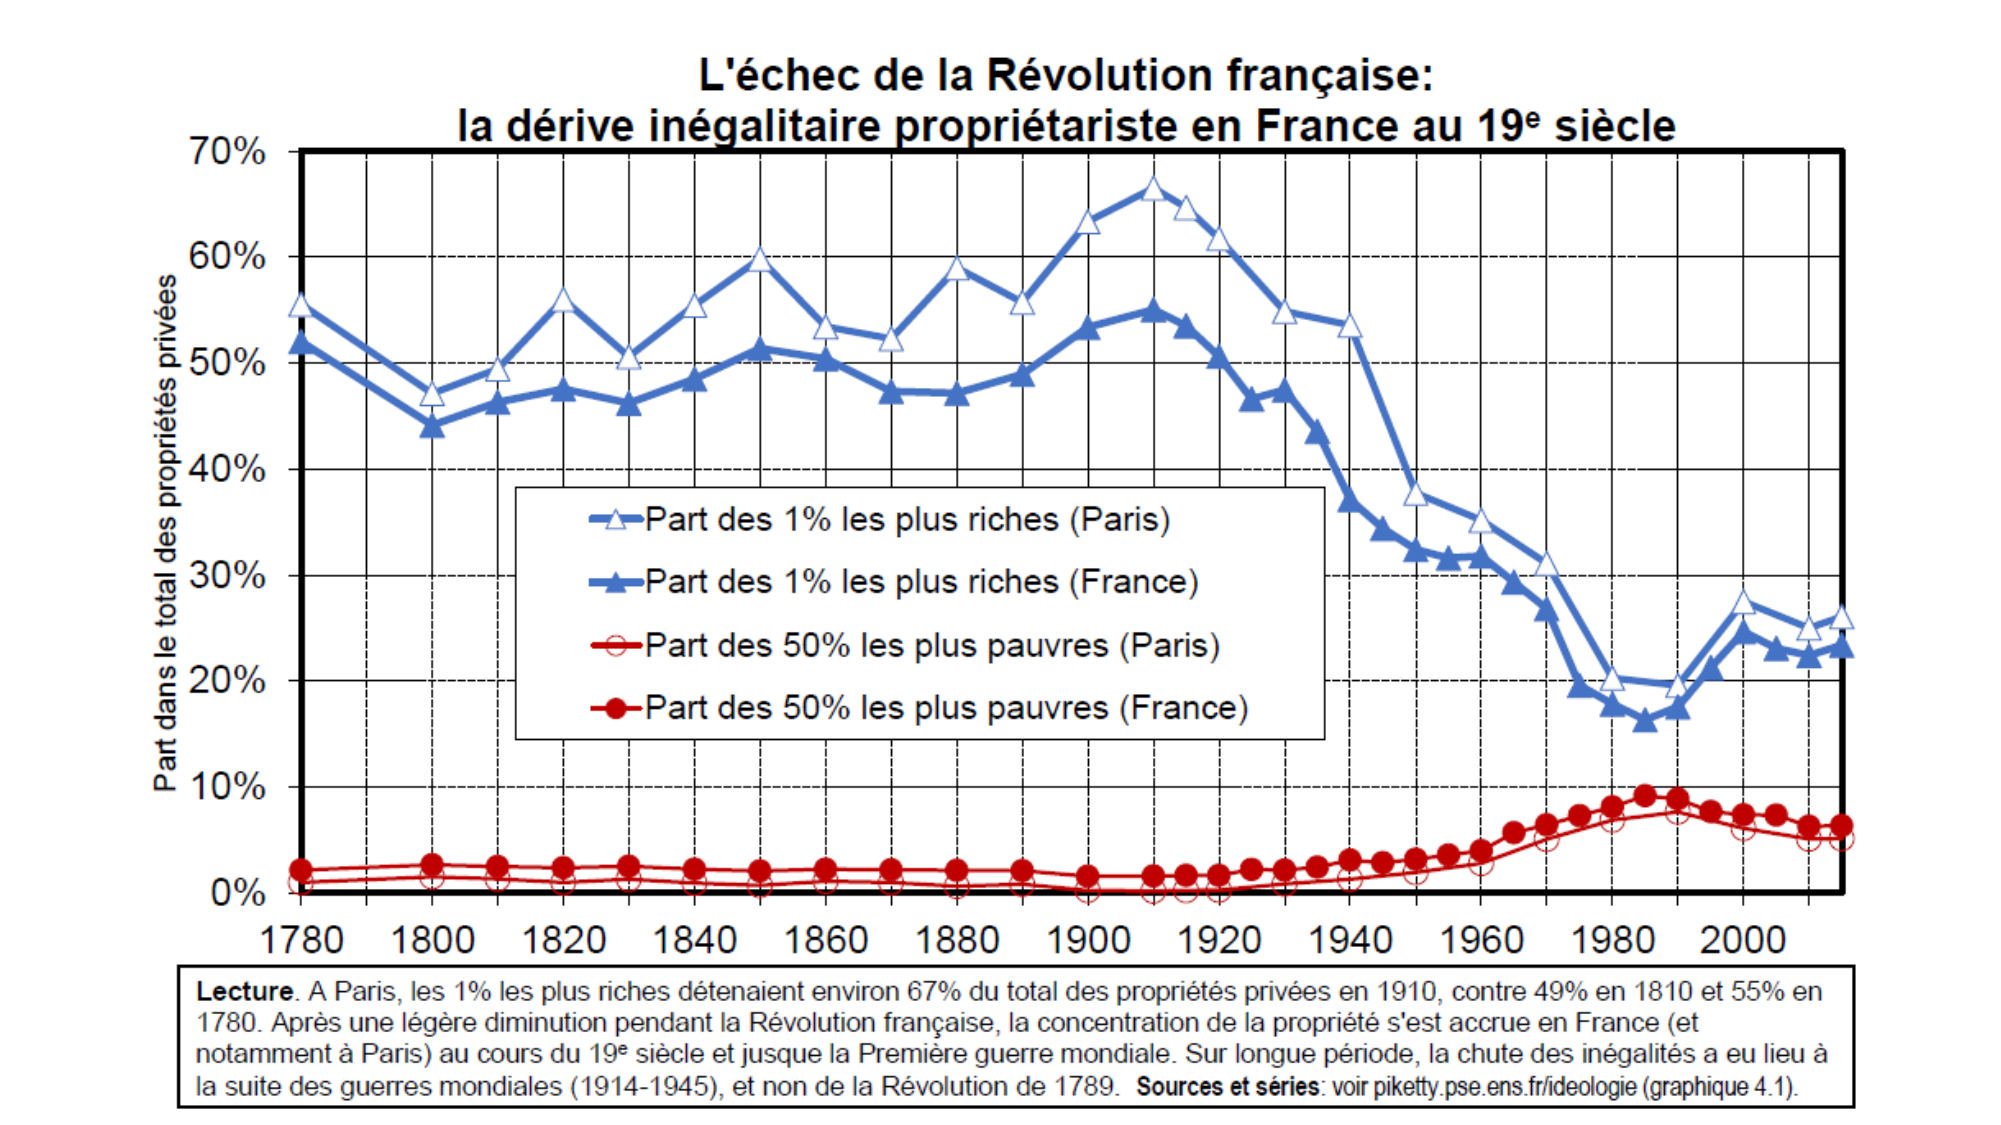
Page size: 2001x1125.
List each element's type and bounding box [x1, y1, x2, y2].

picture [110, 0, 1890, 1125]
